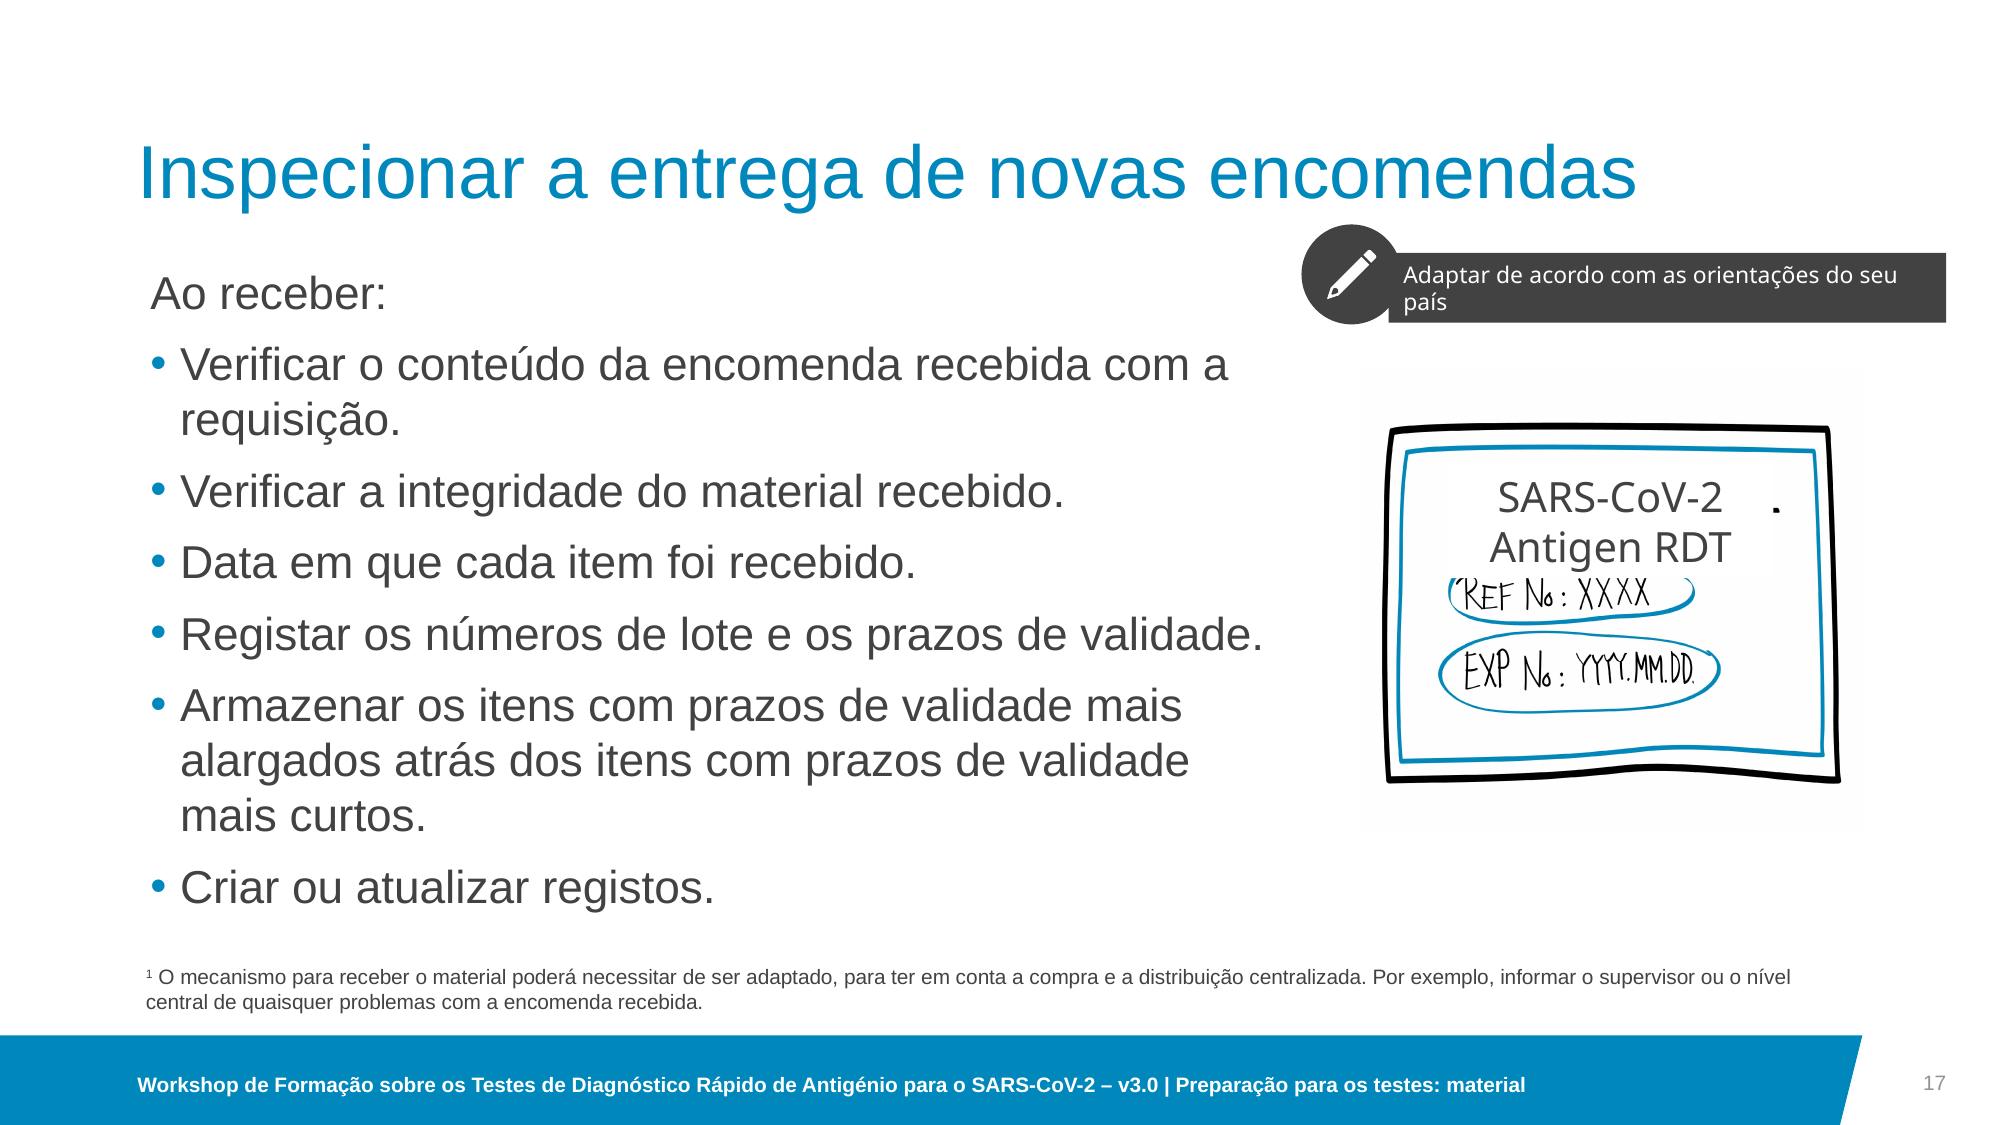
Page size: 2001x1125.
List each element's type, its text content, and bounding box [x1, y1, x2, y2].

text_box 1 O mecanismo para receber o material poderá necessitar de ser adaptado, para ter em conta a compra e a distribuição centralizada. Por exemplo, informar o supervisor ou o nível central de quaisquer problemas com a encomenda recebida. [137, 955, 1843, 1022]
footer Workshop de Formação sobre os Testes de Diagnóstico Rápido de Antigénio para o SARS-CoV-2 – v3.0 | Preparação para os testes: material [137, 1042, 1740, 1125]
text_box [1358, 367, 1863, 832]
list Ao receber: Verificar o conteúdo da encomenda recebida com a requisição. Verificar a integridade do material recebido. Data em que cada item foi recebido. Registar os números de lote e os prazos de validade. Armazenar os itens com prazos de validade mais alargados atrás dos itens com prazos de validade mais curtos. Criar ou atualizar registos. [135, 255, 1285, 985]
title Inspecionar a entrega de novas encomendas [137, 59, 1863, 215]
slide_number 17 [1862, 1035, 1947, 1125]
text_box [1302, 225, 1947, 324]
